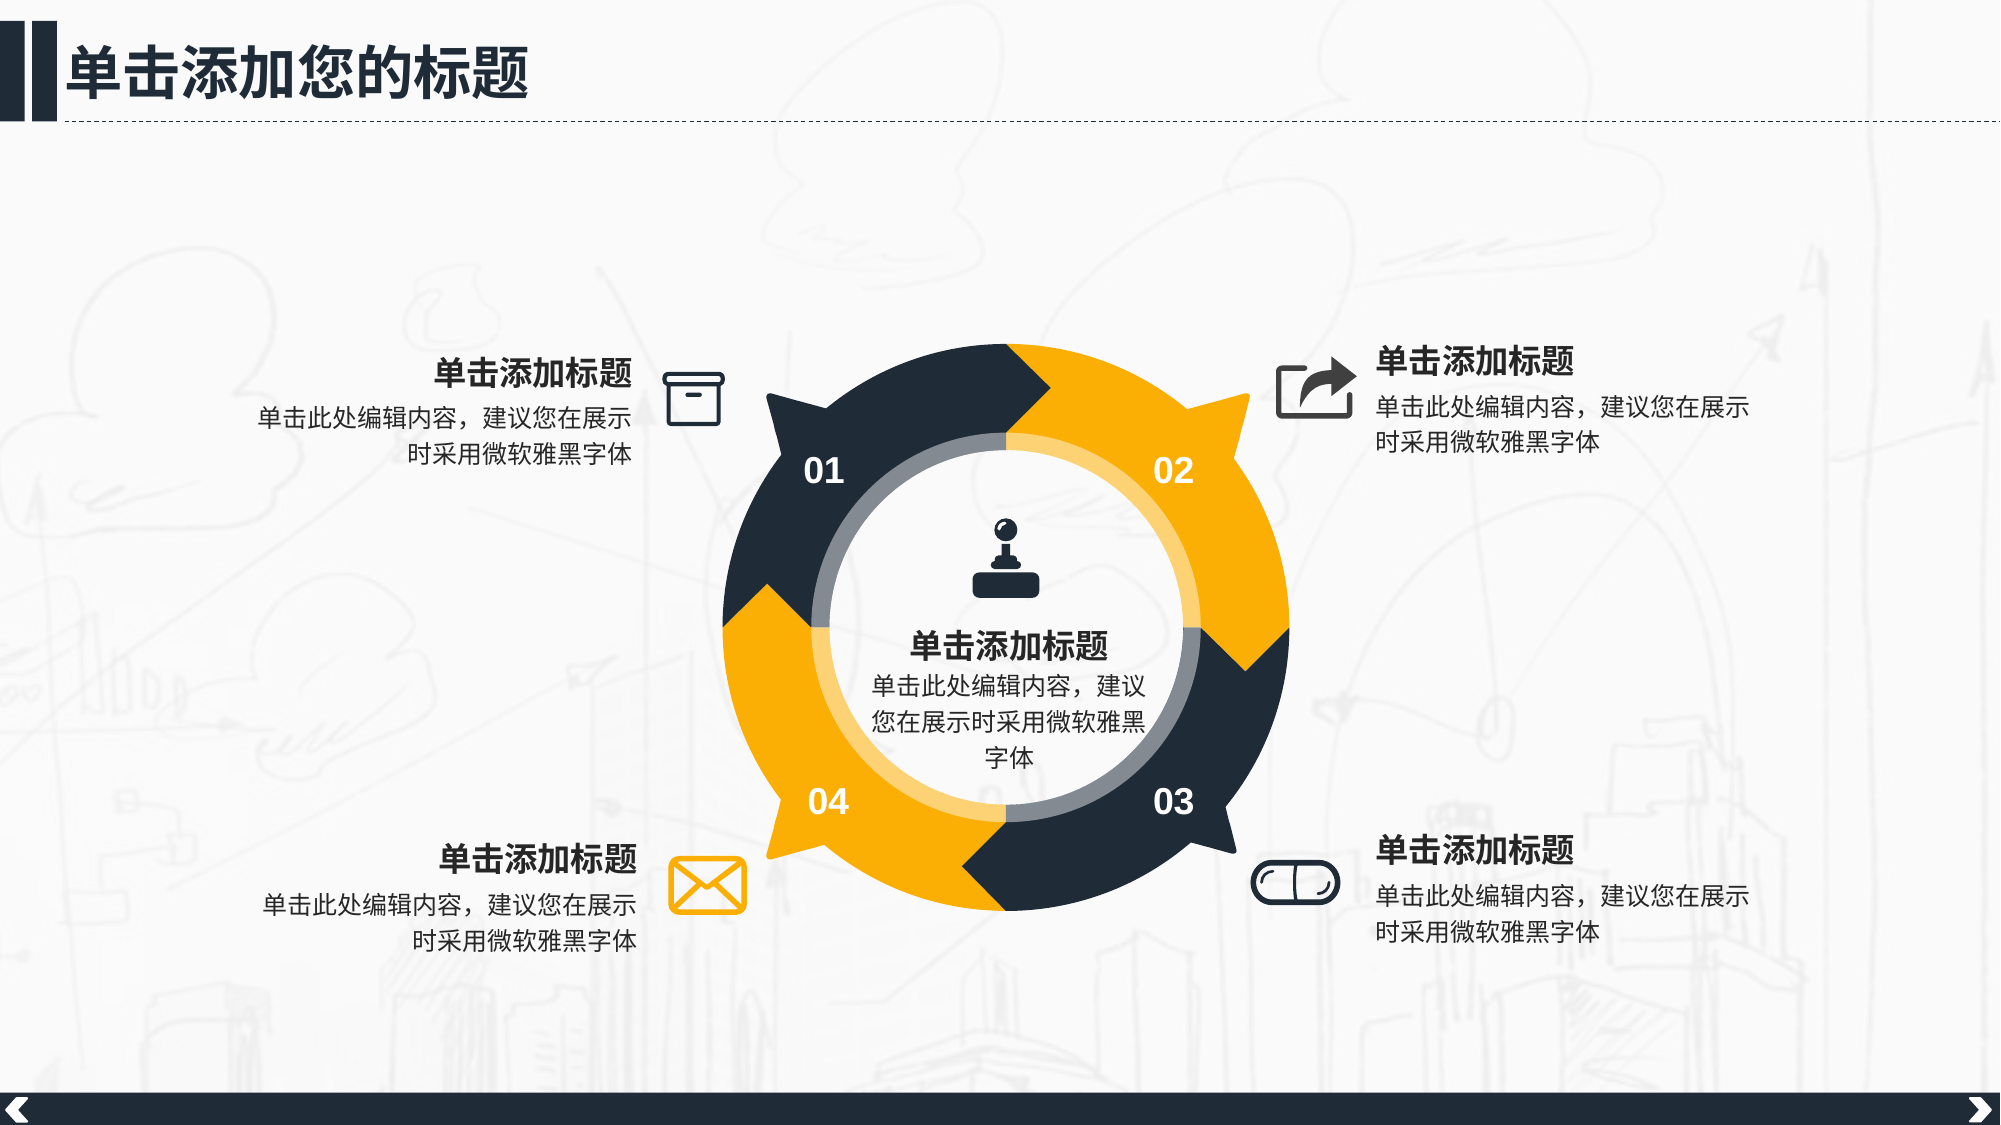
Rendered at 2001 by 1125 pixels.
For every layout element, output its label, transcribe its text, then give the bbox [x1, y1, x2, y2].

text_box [1275, 356, 1357, 419]
text_box [811, 432, 1201, 766]
text_box 单击添加标题 [884, 617, 1133, 664]
text_box 单击此处编辑内容，建议您在展示时采用微软雅黑字体 [249, 396, 633, 469]
text_box [766, 393, 839, 438]
text_box [880, 773, 1130, 823]
text_box [722, 585, 869, 795]
text_box 单击此处编辑内容，建议您在展示时采用微软雅黑字体 [254, 883, 638, 956]
text_box 单击此处编辑内容，建议您在展示时采用微软雅黑字体 [1375, 385, 1759, 457]
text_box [972, 518, 1040, 598]
text_box [1154, 457, 1290, 670]
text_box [662, 371, 725, 427]
text_box [824, 777, 1004, 911]
text_box 单击添加标题 [425, 830, 638, 879]
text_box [1250, 859, 1341, 906]
text_box 单击此处编辑内容，建议您在展示时采用微软雅黑字体 [1375, 874, 1759, 947]
text_box [818, 343, 1051, 478]
text_box 单击添加标题 [1375, 332, 1589, 381]
text_box 单击添加标题 [420, 344, 633, 393]
text_box [1192, 808, 1237, 854]
text_box 02 [1130, 438, 1218, 499]
text_box 03 [1130, 769, 1218, 830]
text_box [961, 779, 1205, 911]
text_box 单击添加标题 [1375, 821, 1589, 870]
text_box [1007, 343, 1198, 476]
text_box [722, 471, 858, 628]
text_box [1178, 393, 1250, 466]
text_box [1149, 627, 1290, 816]
text_box [668, 855, 747, 915]
text_box [766, 815, 839, 860]
text_box 单击此处编辑内容，建议您在展示时采用微软雅黑字体 [869, 664, 1149, 773]
text_box 01 [769, 438, 879, 499]
text_box 04 [777, 769, 880, 830]
